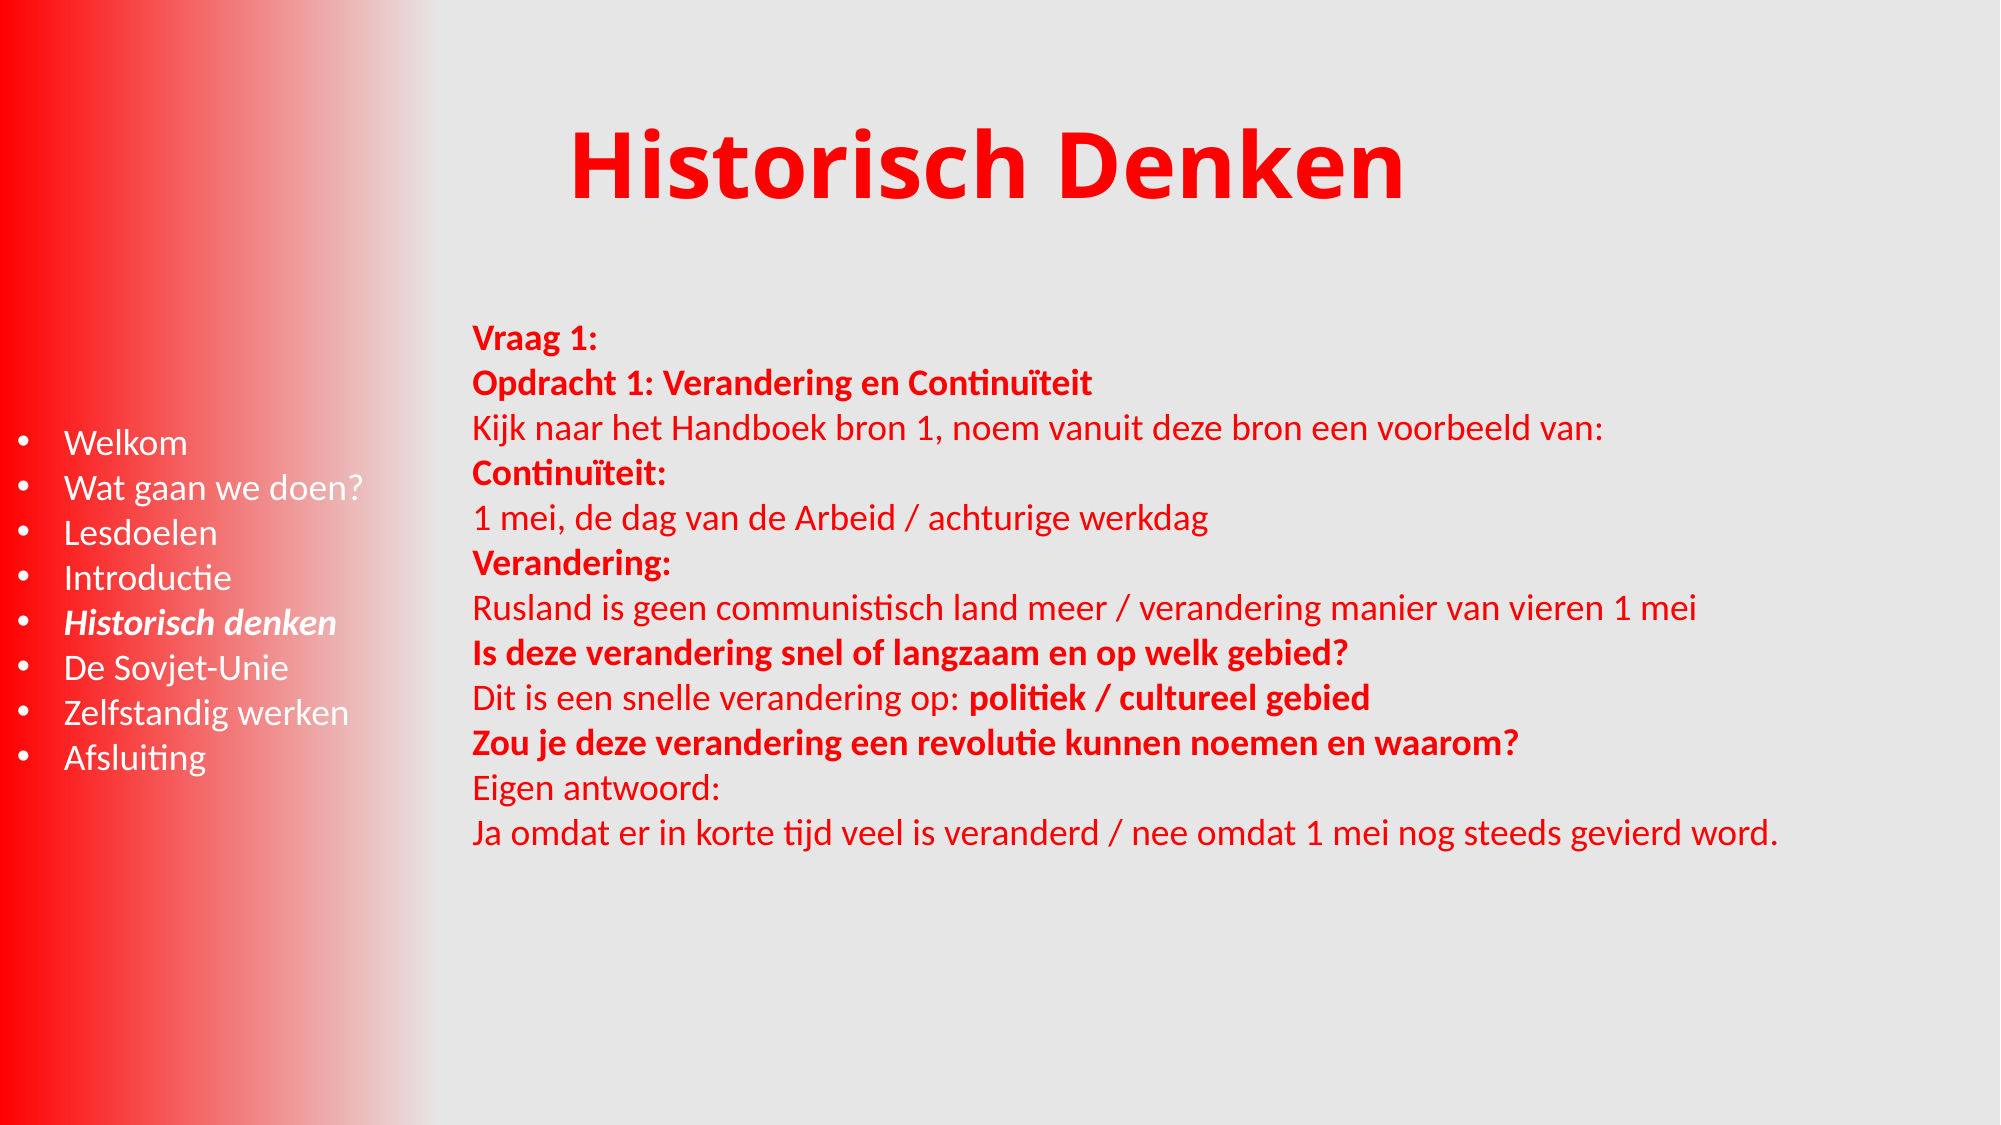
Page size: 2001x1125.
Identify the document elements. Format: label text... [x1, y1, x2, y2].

text_box Welkom Wat gaan we doen? Lesdoelen Introductie Historisch denken De Sovjet-Unie Zelfstandig werken Afsluiting [2, 410, 380, 785]
text_box Vraag 1: Opdracht 1: Verandering en Continuïteit Kijk naar het Handboek bron 1, noem vanuit deze bron een voorbeeld van: Continuïteit: 1 mei, de dag van de Arbeid / achturige werkdag Verandering: Rusland is geen communistisch land meer / verandering manier van vieren 1 mei Is deze verandering snel of langzaam en op welk gebied? Dit is een snelle verandering op: politiek / cultureel gebied Zou je deze verandering een revolutie kunnen noemen en waarom? Eigen antwoord: Ja omdat er in korte tijd veel is veranderd / nee omdat 1 mei nog steeds gevierd word. [457, 305, 1976, 905]
title Historisch Denken [552, 59, 1863, 278]
